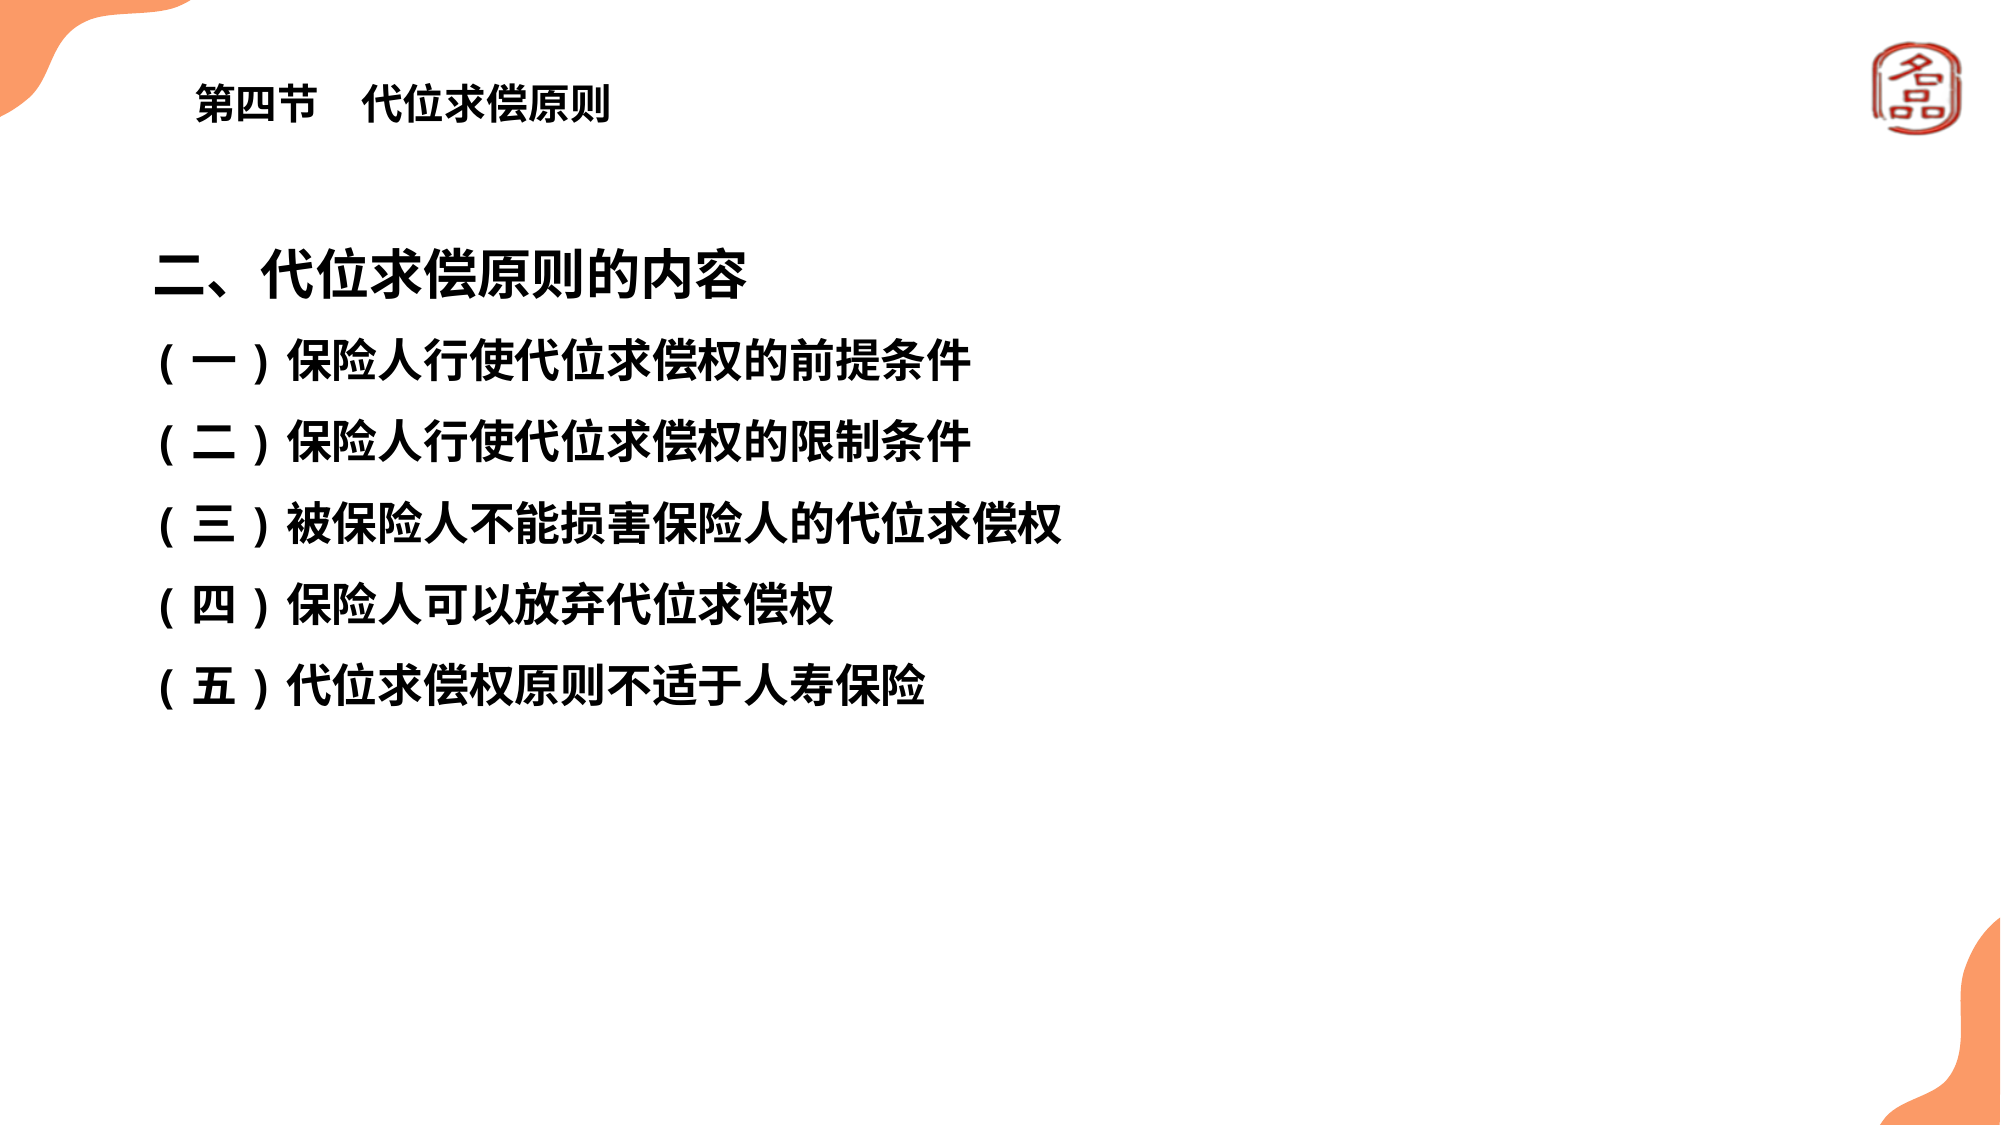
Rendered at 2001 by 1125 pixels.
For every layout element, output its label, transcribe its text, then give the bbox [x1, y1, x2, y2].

picture [1861, 10, 1990, 147]
title 第四节 代位求偿原则 [137, 60, 1863, 152]
list 二、代位求偿原则的内容 (一)保险人行使代位求偿权的前提条件 (二)保险人行使代位求偿权的限制条件 (三)被保险人不能损害保险人的代位求偿权 (四)保险人可以放弃代位求偿权 (五)代位求偿权原则不适于人寿保险 [137, 217, 1863, 1031]
